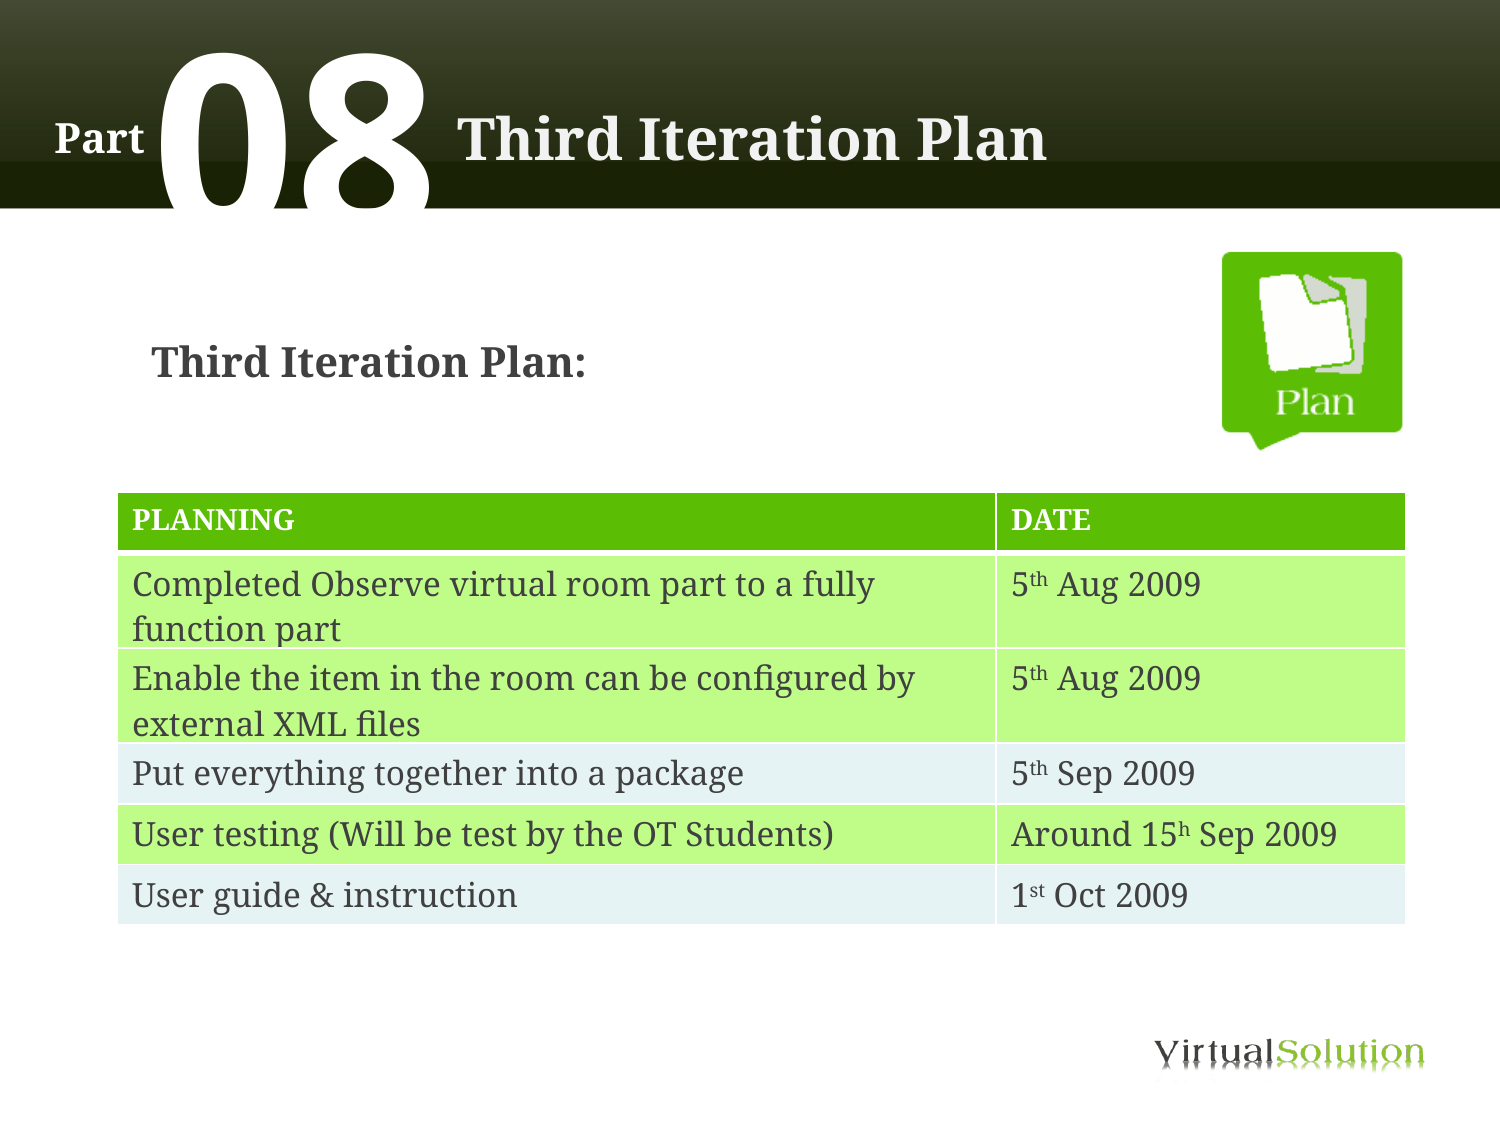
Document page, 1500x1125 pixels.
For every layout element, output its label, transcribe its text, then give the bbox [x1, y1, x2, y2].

text_box Part [39, 104, 160, 170]
table_cell 5th Sep 2009 [997, 744, 1405, 803]
table_header DATE [997, 493, 1405, 550]
table_cell 5th Aug 2009 [997, 556, 1405, 647]
table_cell Completed Observe virtual room part to a fully function part [118, 556, 995, 647]
table_cell 1st Oct 2009 [997, 865, 1405, 924]
text_box 08 [152, 11, 576, 258]
table_cell 5th Aug 2009 [997, 649, 1405, 742]
table_cell Around 15h Sep 2009 [997, 805, 1405, 864]
table_cell User testing (Will be test by the OT Students) [118, 805, 995, 864]
table_cell User guide & instruction [118, 865, 995, 924]
text_box Third Iteration Plan: [136, 328, 602, 394]
table_header PLANNING [118, 493, 995, 550]
table_cell Put everything together into a package [118, 744, 995, 803]
text_box Third Iteration Plan [443, 94, 1064, 180]
table_cell Enable the item in the room can be configured by external XML files [118, 649, 995, 742]
picture [0, 0, 1500, 1125]
